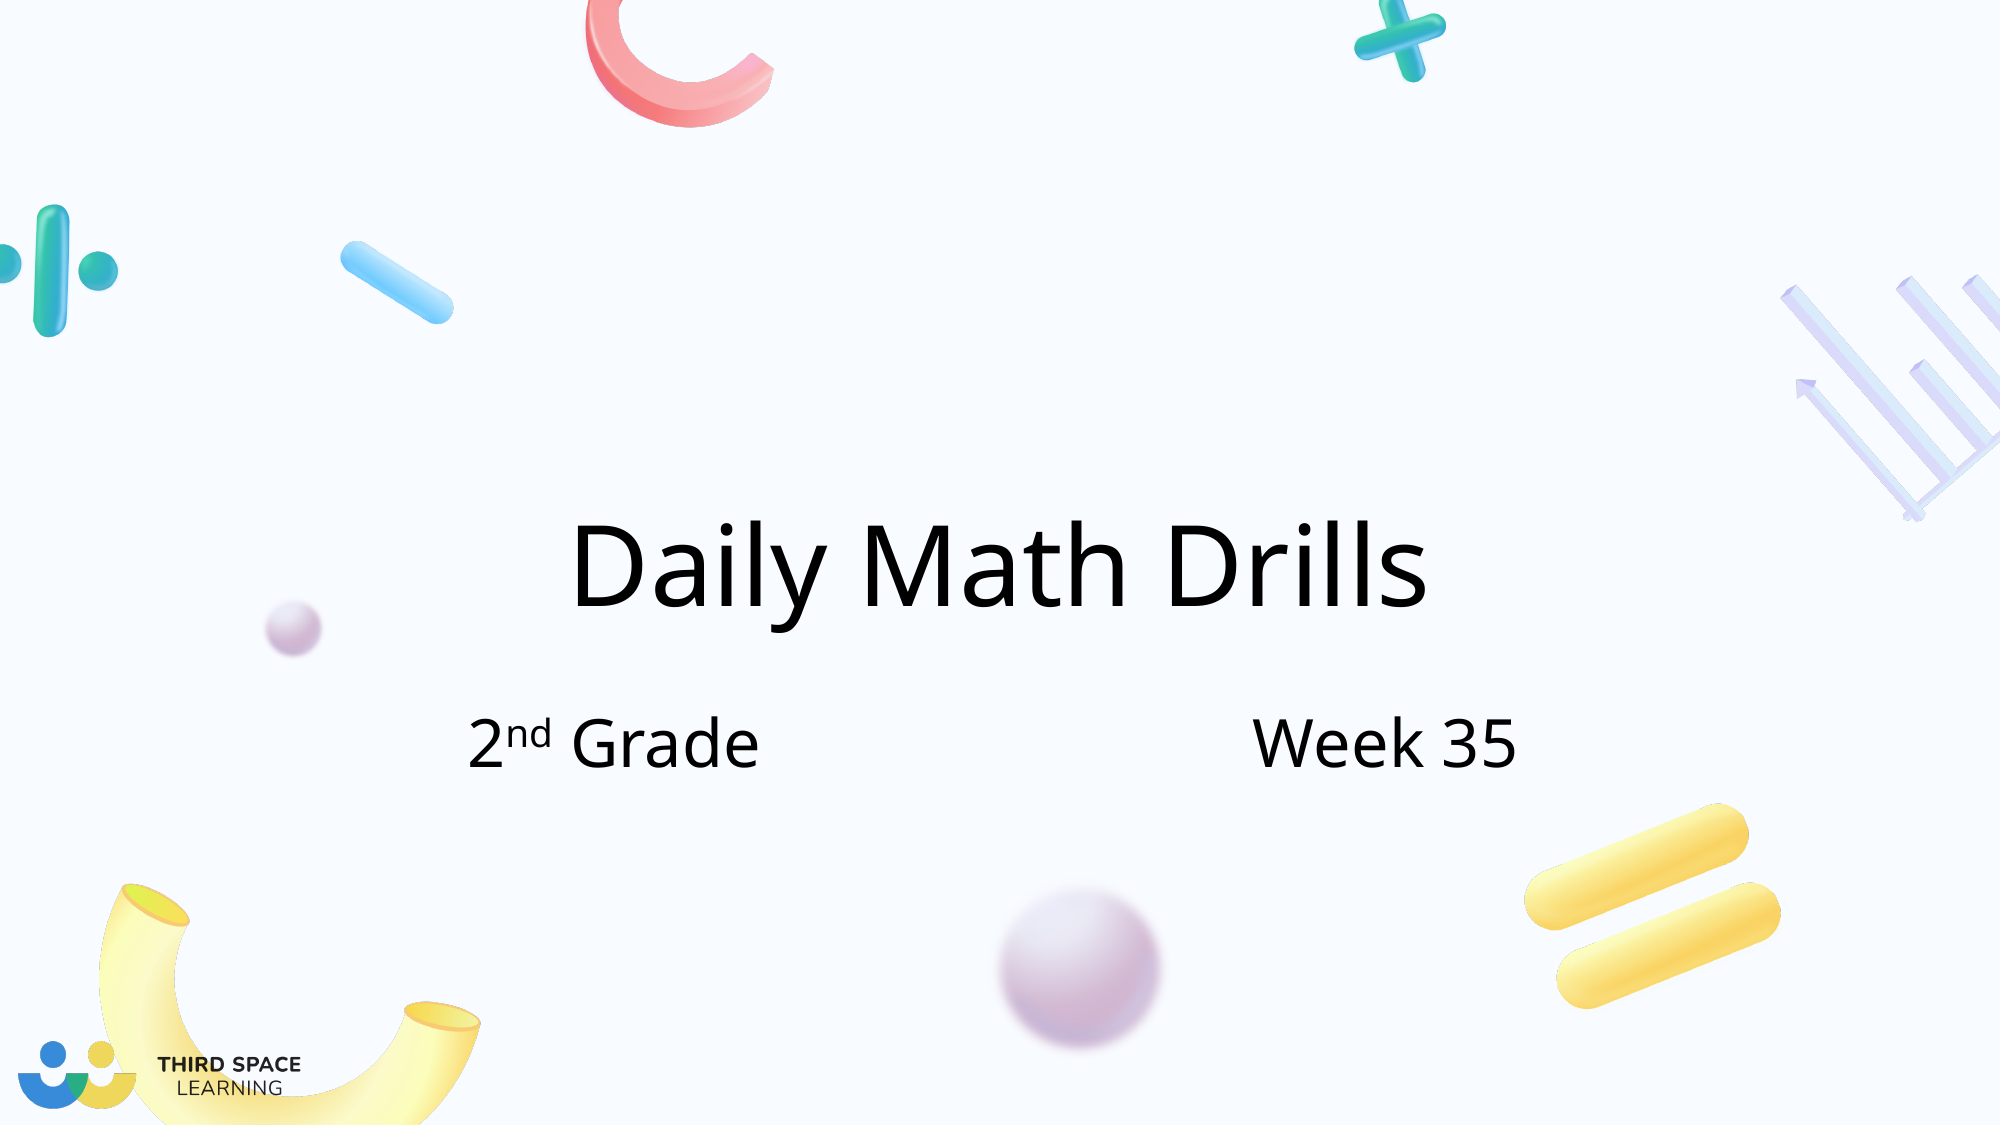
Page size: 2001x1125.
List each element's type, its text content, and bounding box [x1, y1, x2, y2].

list Week 35 [1080, 703, 1692, 821]
list 2nd Grade [308, 703, 920, 821]
picture [0, 0, 2000, 1125]
